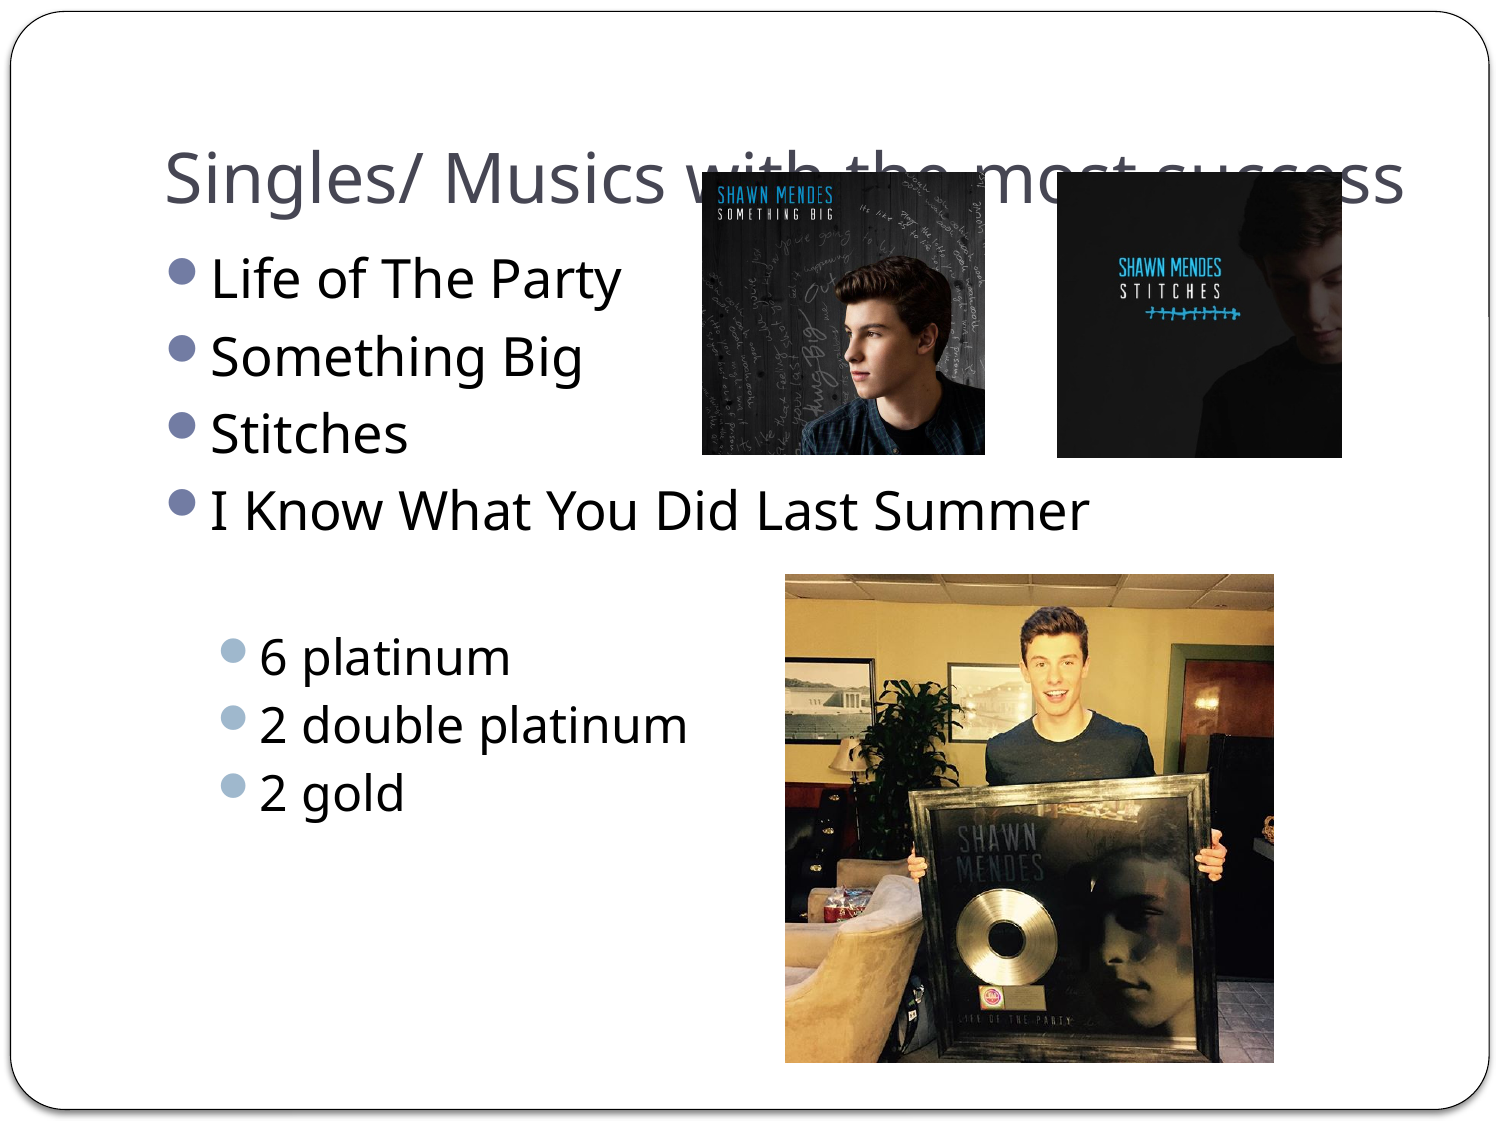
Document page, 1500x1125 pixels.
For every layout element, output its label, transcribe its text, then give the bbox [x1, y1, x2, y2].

title Singles/ Musics with the most success [150, 45, 1425, 233]
picture [785, 574, 1274, 1063]
picture [1056, 172, 1342, 458]
picture [702, 172, 985, 455]
list Life of The Party Something Big Stitches I Know What You Did Last Summer 6 platinum 2 double platinum 2 gold [150, 237, 1425, 988]
